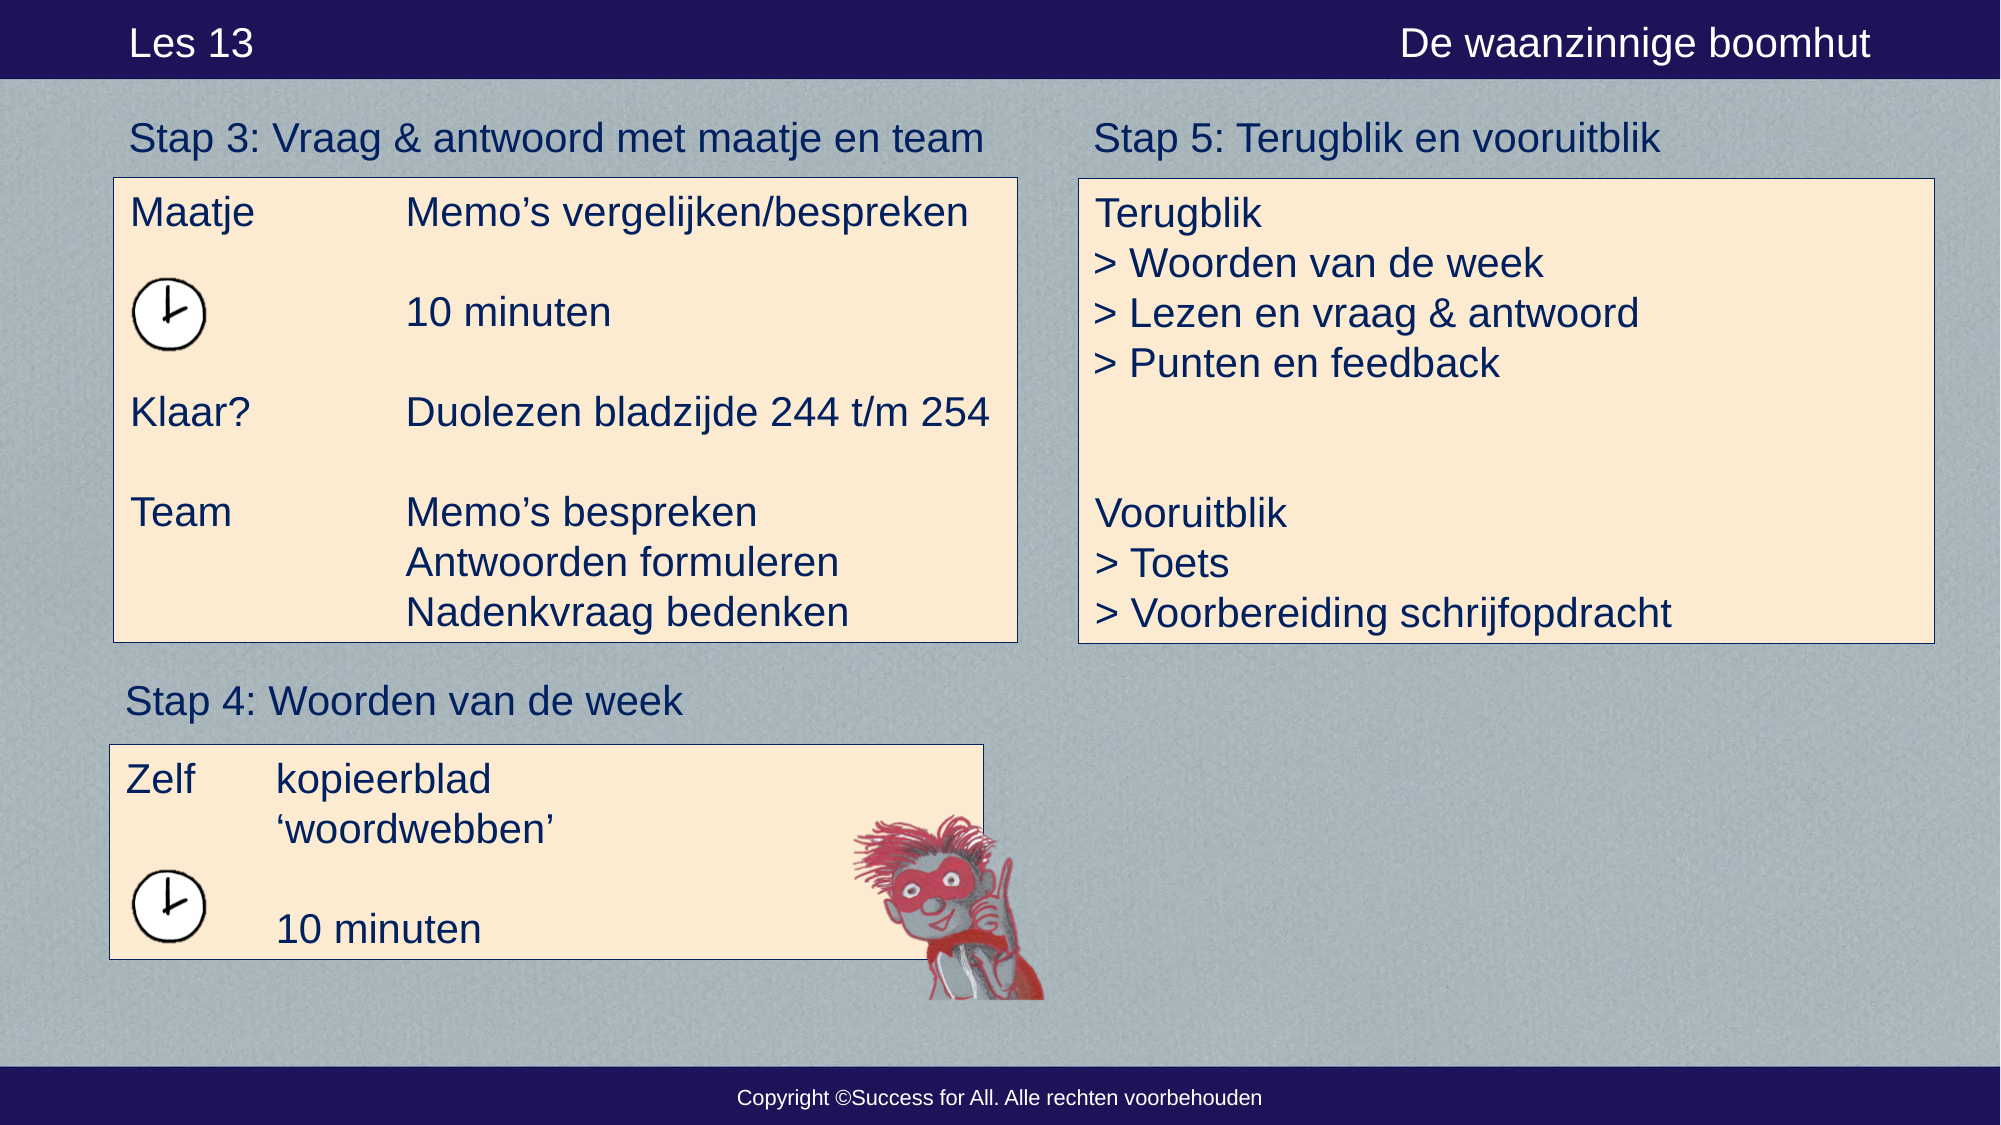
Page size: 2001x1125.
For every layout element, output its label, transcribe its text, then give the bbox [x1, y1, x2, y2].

text_box Stap 5: Terugblik en vooruitblik [1078, 103, 1871, 169]
picture [0, 0, 2001, 1125]
text_box Copyright ©Success for All. Alle rechten voorbehouden [0, 1076, 2000, 1125]
text_box Stap 4: Woorden van de week [109, 666, 903, 731]
text_box De waanzinnige boomhut [999, 8, 1886, 73]
text_box Les 13 [114, 8, 354, 73]
text_box Maatje Memo’s vergelijken/bespreken 10 minuten Klaar? Duolezen bladzijde 244 t/m 254 Team Memo’s bespreken Antwoorden formuleren Nadenkvraag bedenken [113, 177, 1018, 643]
text_box Terugblik > Woorden van de week > Lezen en vraag & antwoord > Punten en feedback Vooruitblik > Toets > Voorbereiding schrijfopdracht [1078, 178, 1935, 644]
text_box Zelf kopieerblad ‘woordwebben’ 10 minuten [109, 744, 984, 960]
text_box Stap 3: Vraag & antwoord met maatje en team [113, 103, 1018, 169]
